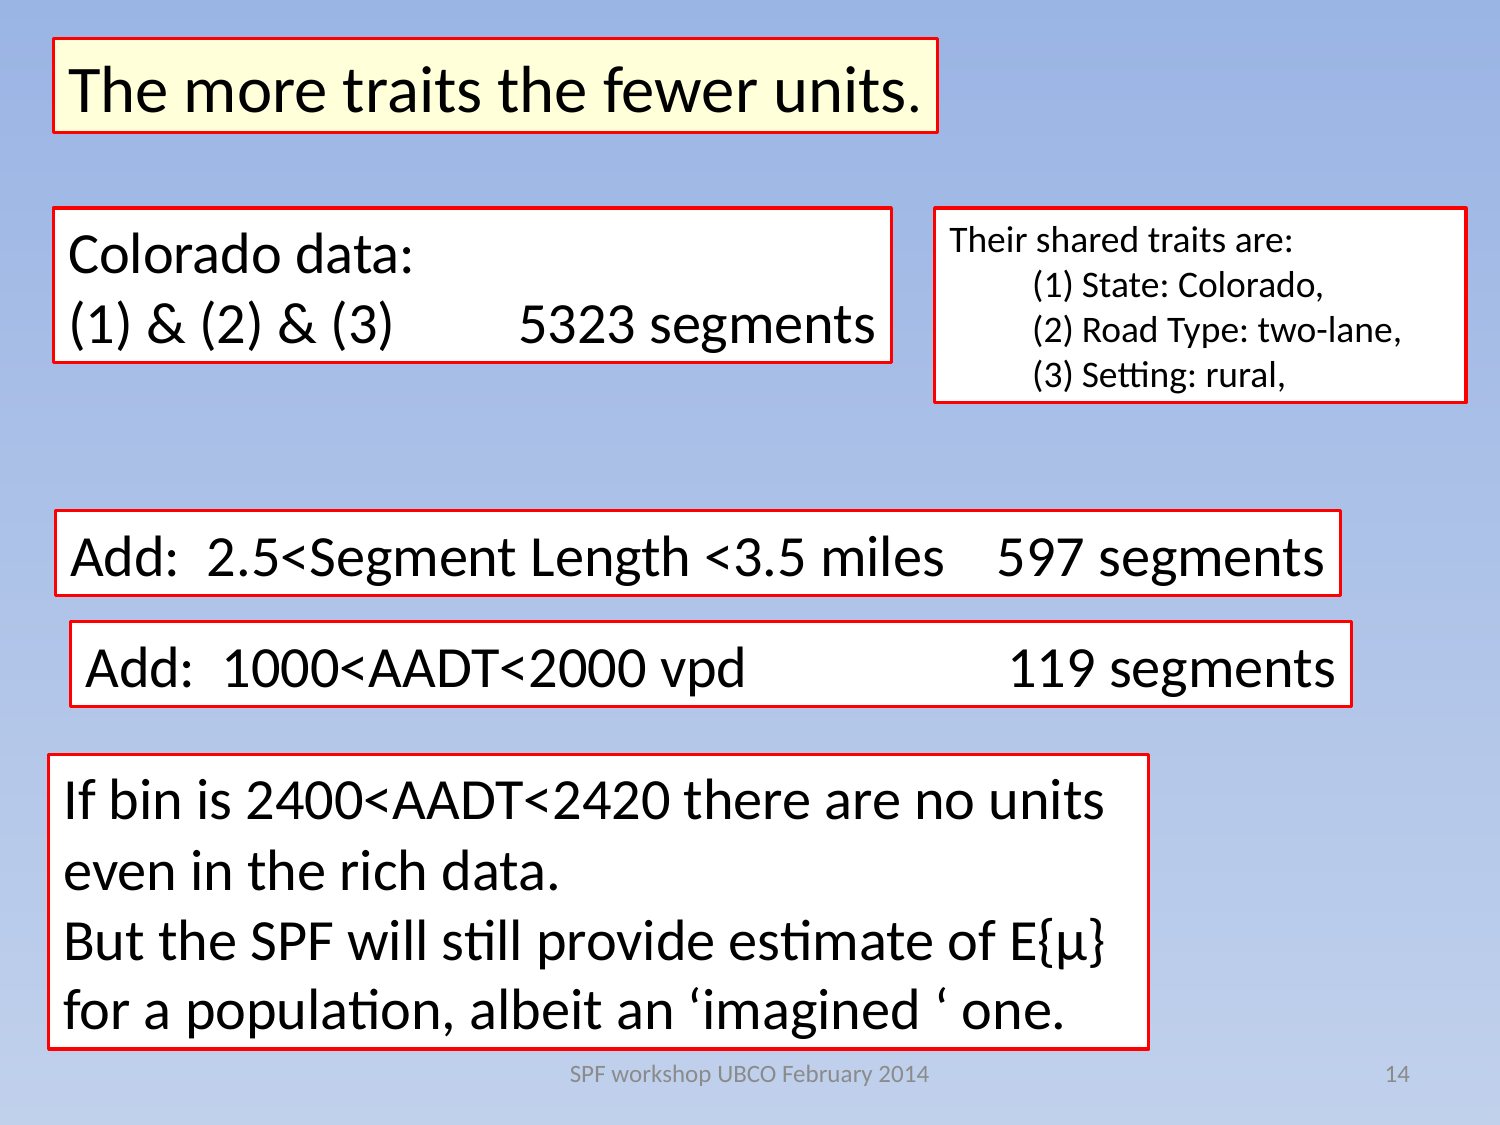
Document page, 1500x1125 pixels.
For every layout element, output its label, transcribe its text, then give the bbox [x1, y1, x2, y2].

footer SPF workshop UBCO February 2014 [512, 1049, 988, 1103]
text_box Add: 2.5<Segment Length <3.5 miles 597 segments [55, 510, 1341, 596]
text_box The more traits the fewer units. [53, 38, 938, 133]
text_box If bin is 2400<AADT<2420 there are no units even in the rich data. But the SPF will still provide estimate of E{µ} for a population, albeit an ‘imagined ‘ one. [48, 754, 1149, 1049]
text_box Their shared traits are: State: Colorado, Road Type: two-lane, Setting: rural, [934, 208, 1467, 403]
text_box Add: 1000<AADT<2000 vpd 119 segments [70, 621, 1352, 707]
slide_number 14 [1074, 1042, 1425, 1103]
text_box Colorado data: (1) & (2) & (3) 5323 segments [53, 208, 892, 363]
